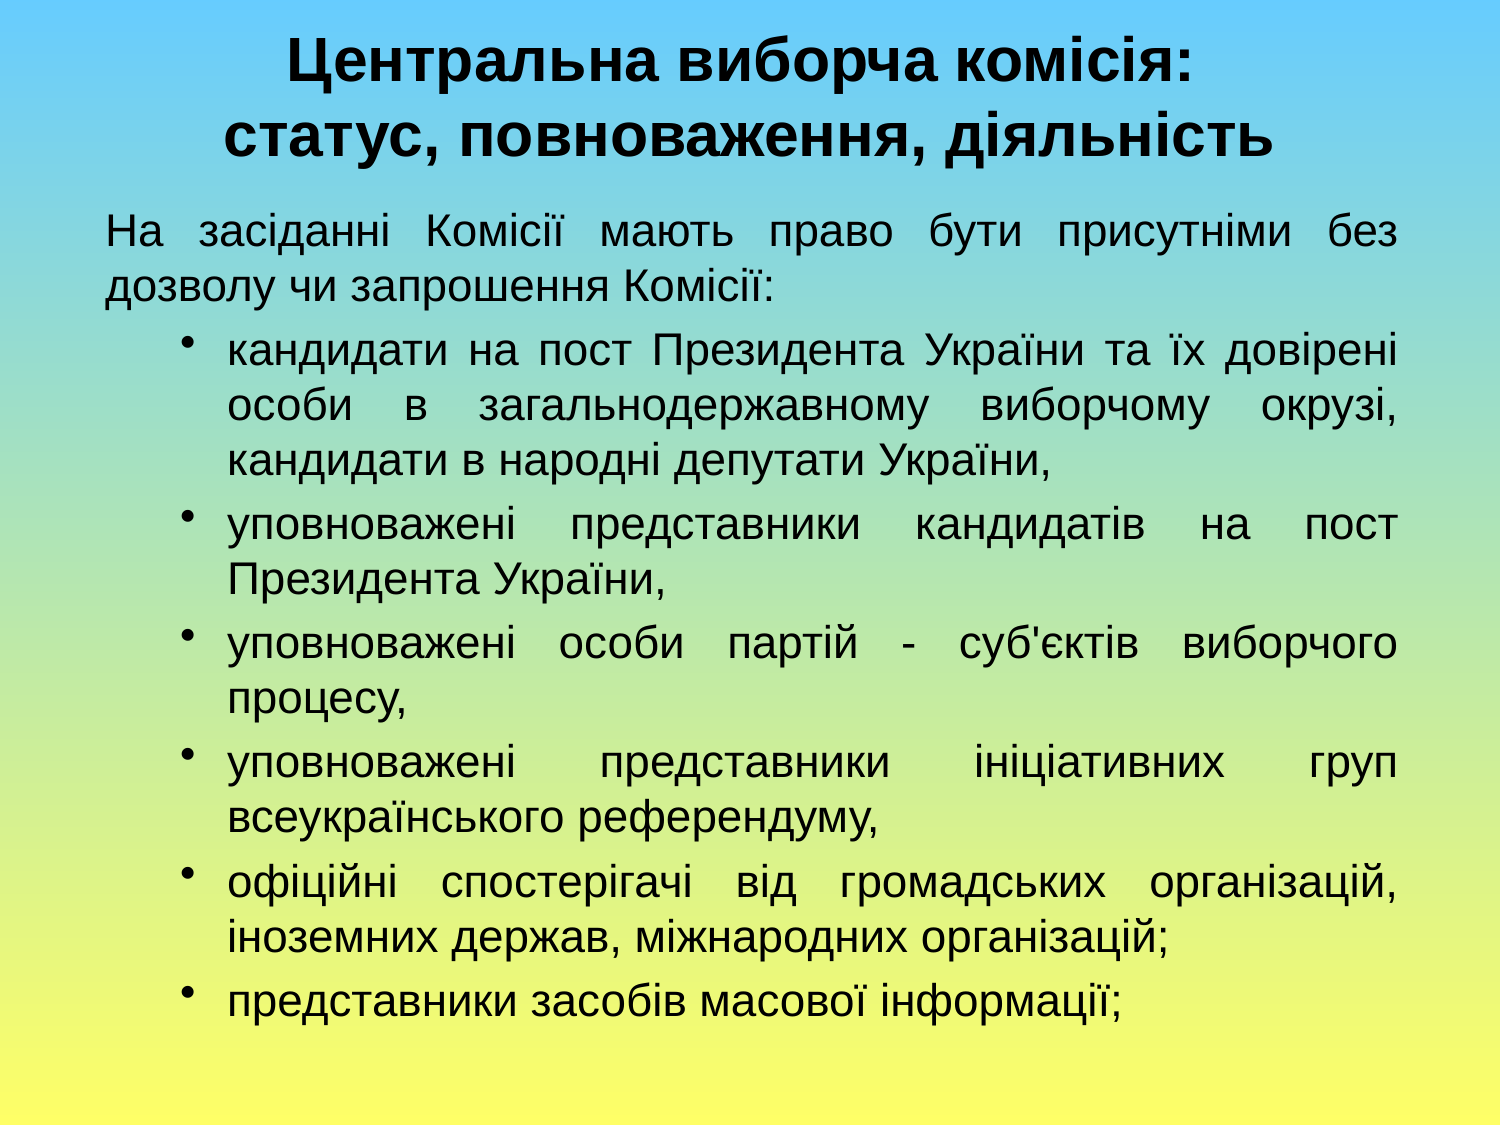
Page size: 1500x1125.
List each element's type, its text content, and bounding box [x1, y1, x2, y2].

title Центральна виборча комісія: статус, повноваження, діяльність [0, 0, 1500, 177]
list На засіданні Комісії мають право бути присутніми без дозволу чи запрошення Комісії: кандидати на пост Президента України та їх довірені особи в загальнодержавному виборчому окрузі, кандидати в народні депутати України, уповноважені представники кандидатів на пост Президента України, уповноважені особи партій - суб'єктів виборчого процесу, уповноважені представники ініціативних груп всеукраїнського референдуму, офіційні спостерігачі від громадських організацій, іноземних держав, міжнародних організацій; представники засобів масової інформації; [89, 192, 1415, 1061]
